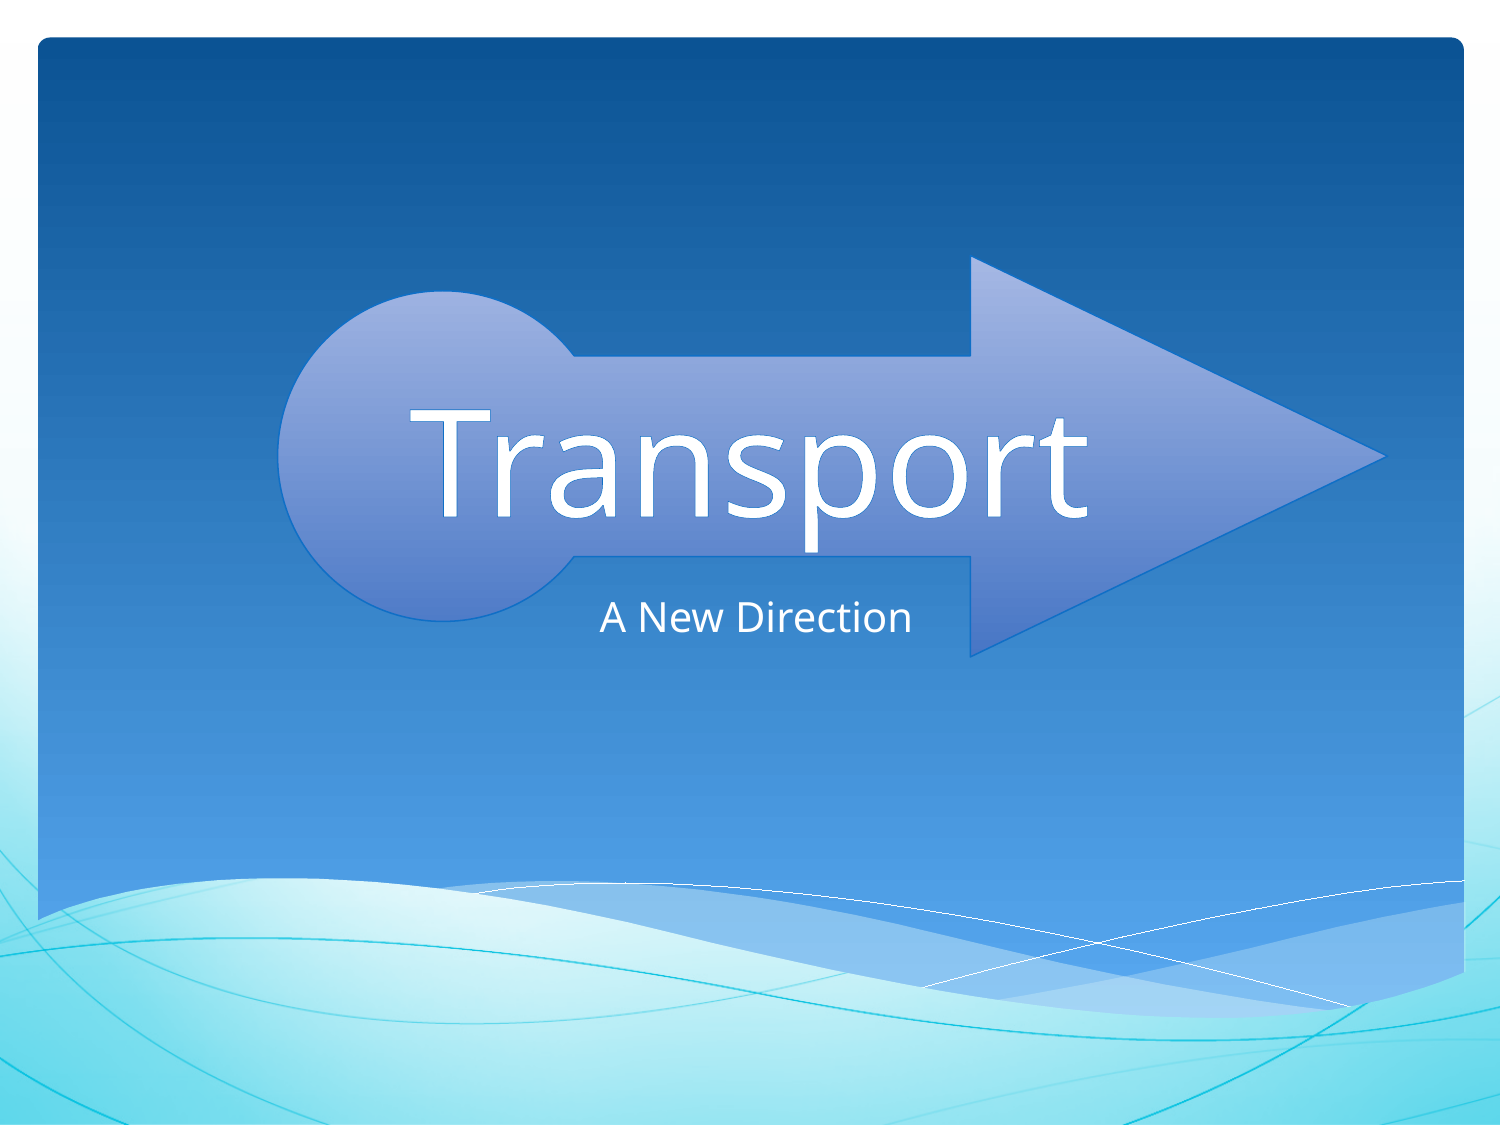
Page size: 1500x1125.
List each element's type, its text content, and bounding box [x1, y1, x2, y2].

subtitle A New Direction [584, 583, 951, 657]
text_box [309, 555, 1185, 658]
text_box [969, 254, 986, 262]
title Transport [112, 262, 1388, 555]
